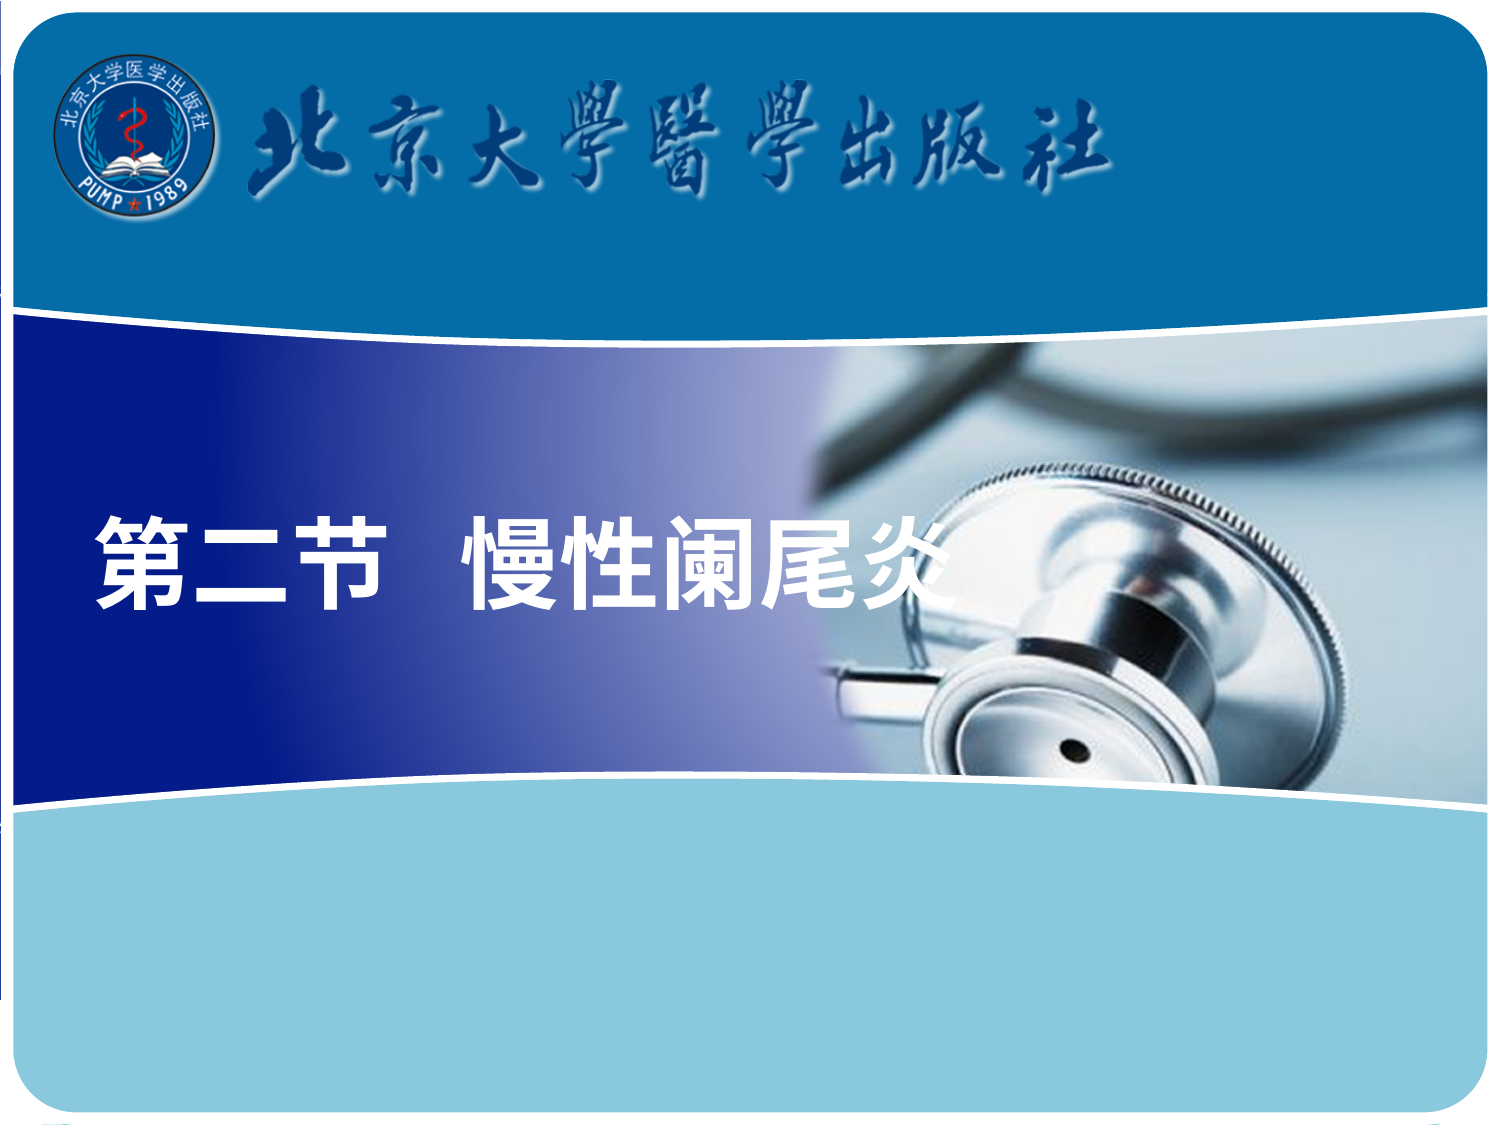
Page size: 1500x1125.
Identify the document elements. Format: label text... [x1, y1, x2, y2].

title 第二节 慢性阑尾炎 [52, 373, 999, 749]
picture [53, 54, 1117, 225]
picture [14, 315, 1487, 805]
